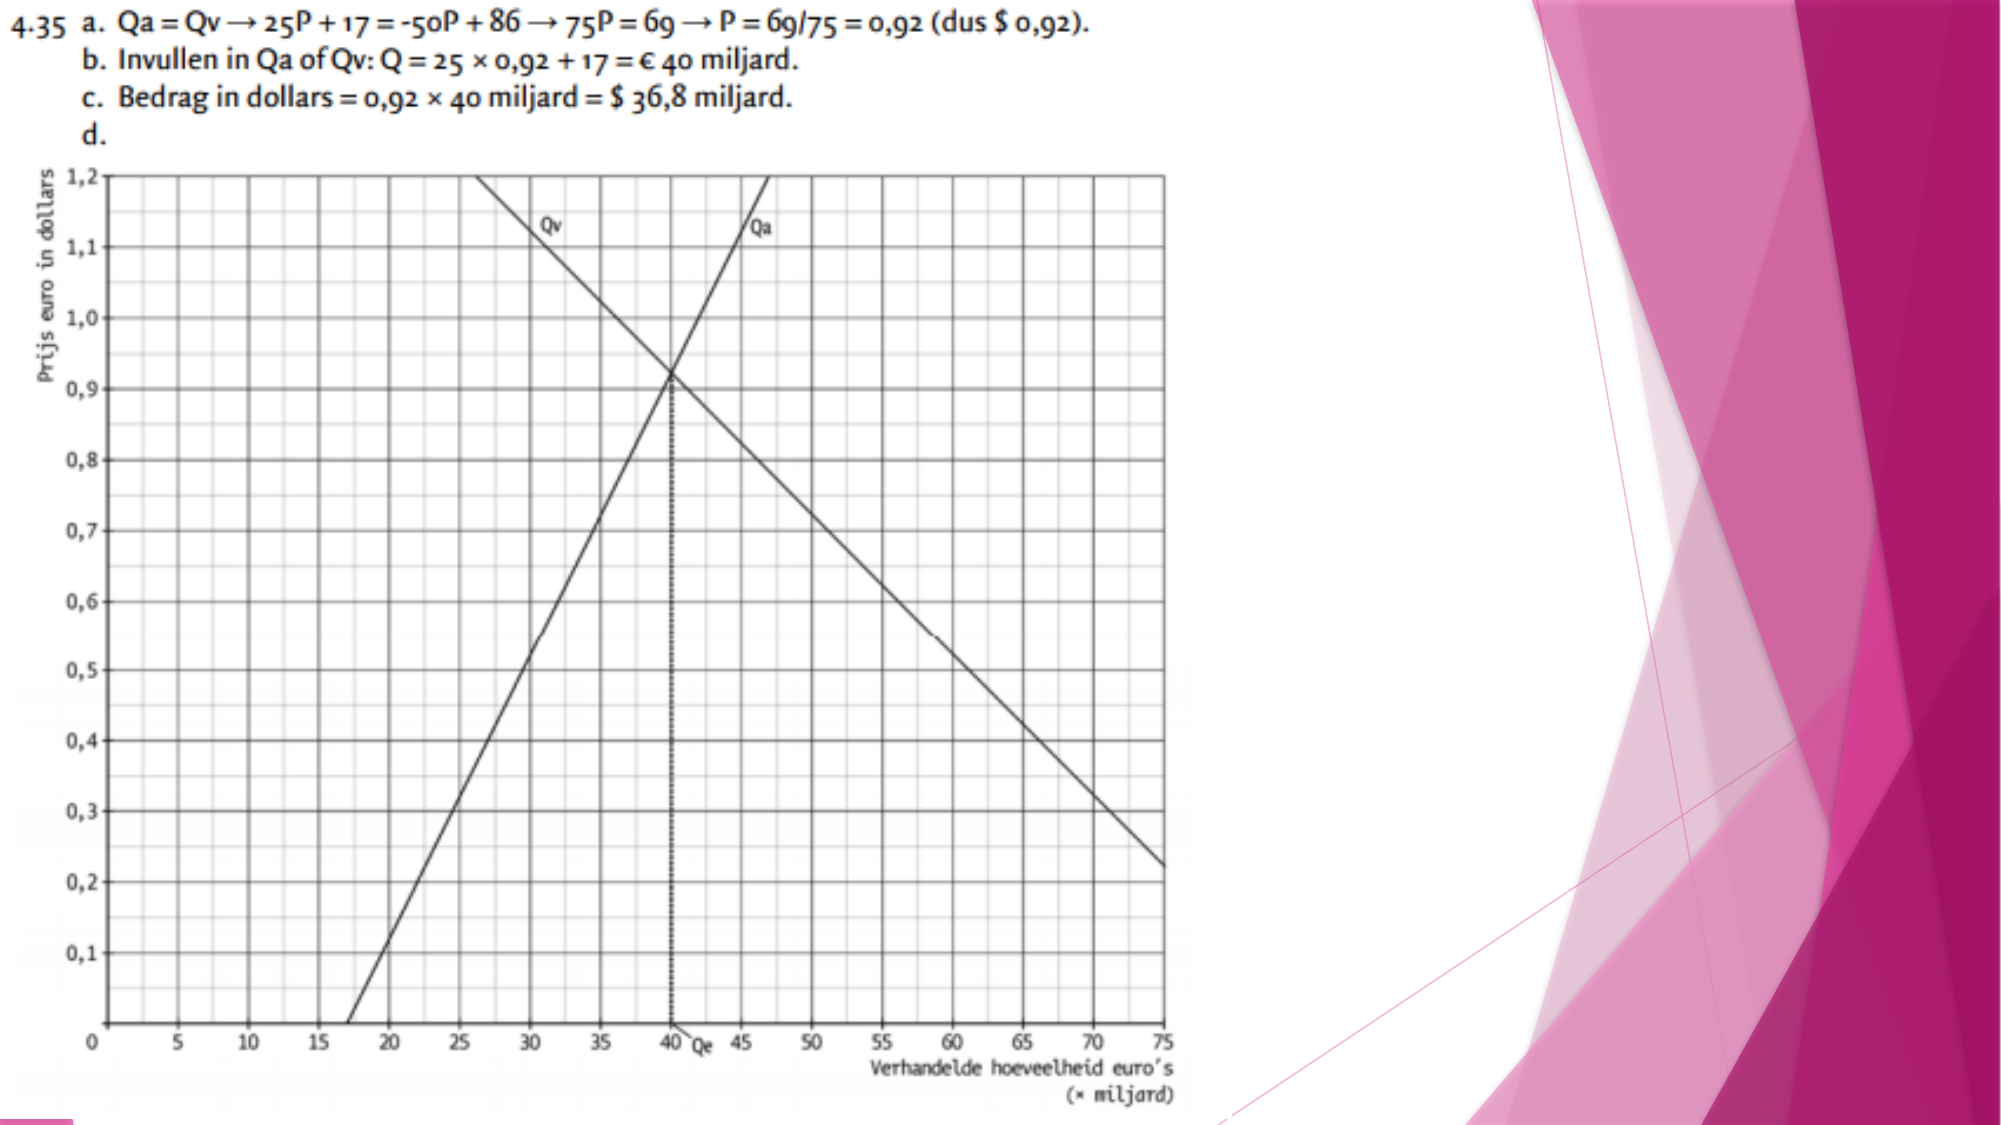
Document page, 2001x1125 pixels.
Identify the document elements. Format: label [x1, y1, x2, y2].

picture [0, 0, 1233, 1120]
